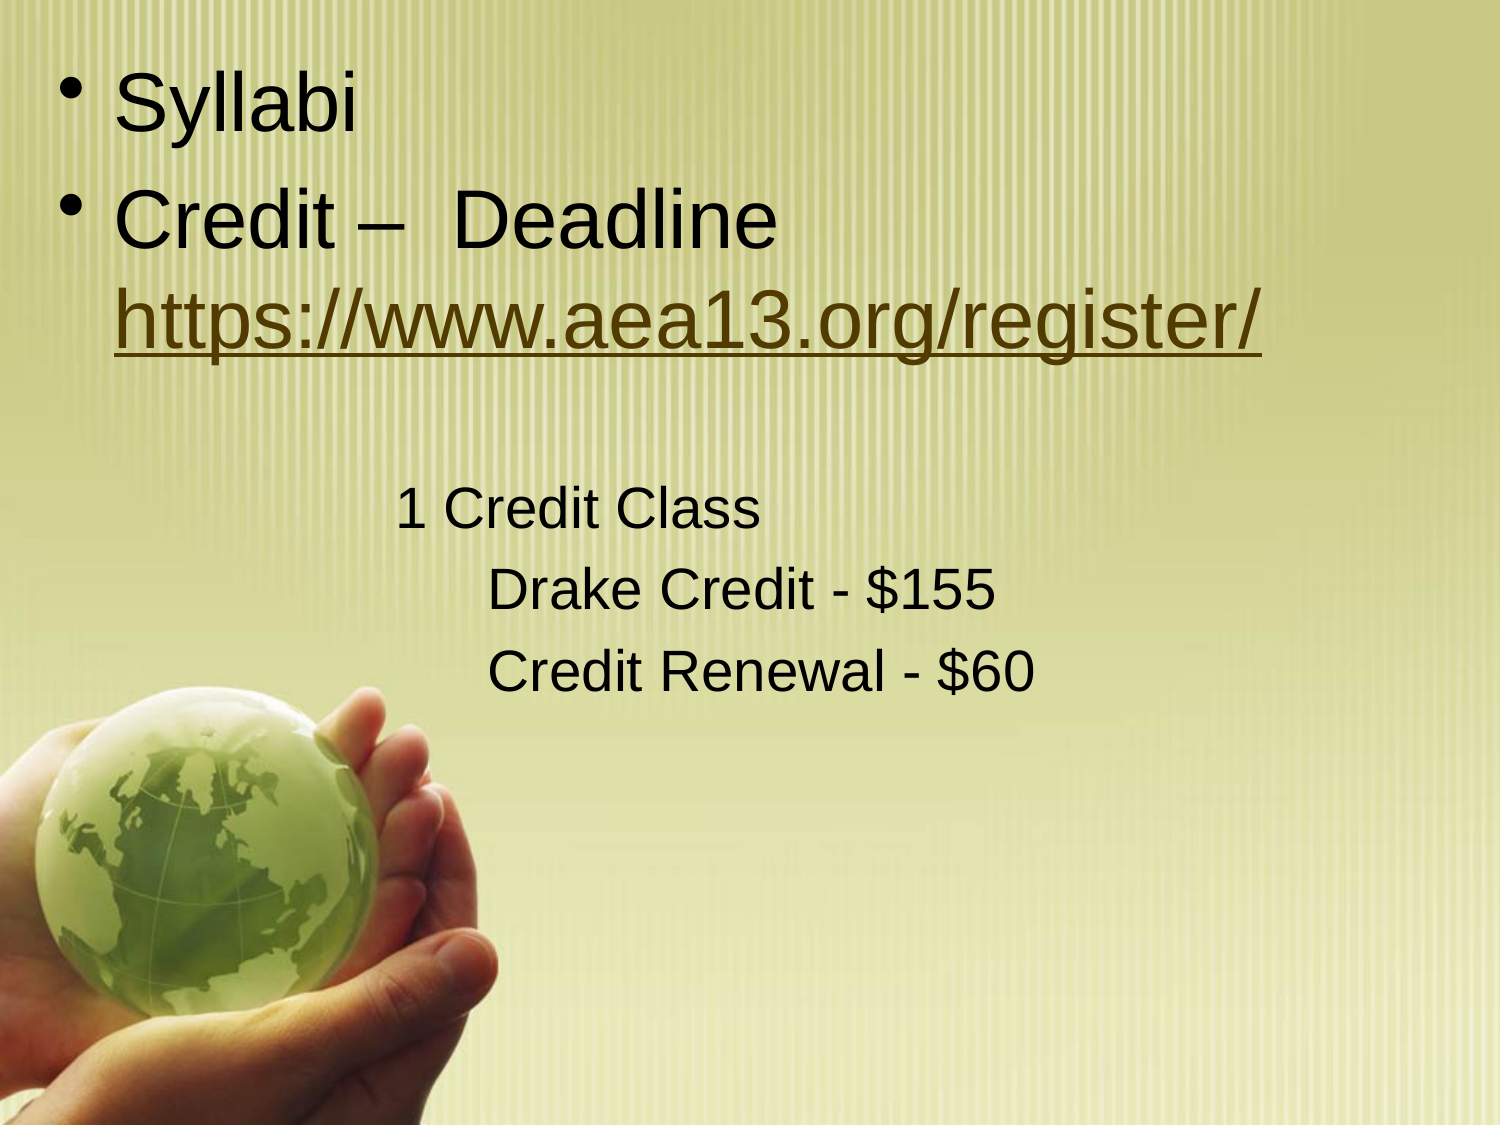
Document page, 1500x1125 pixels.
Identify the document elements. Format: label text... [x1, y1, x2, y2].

list Syllabi Credit – Deadline https://www.aea13.org/register/ 1 Credit Class Drake Credit - $155 Credit Renewal - $60 [42, 40, 1458, 1077]
picture [0, 0, 1500, 1125]
